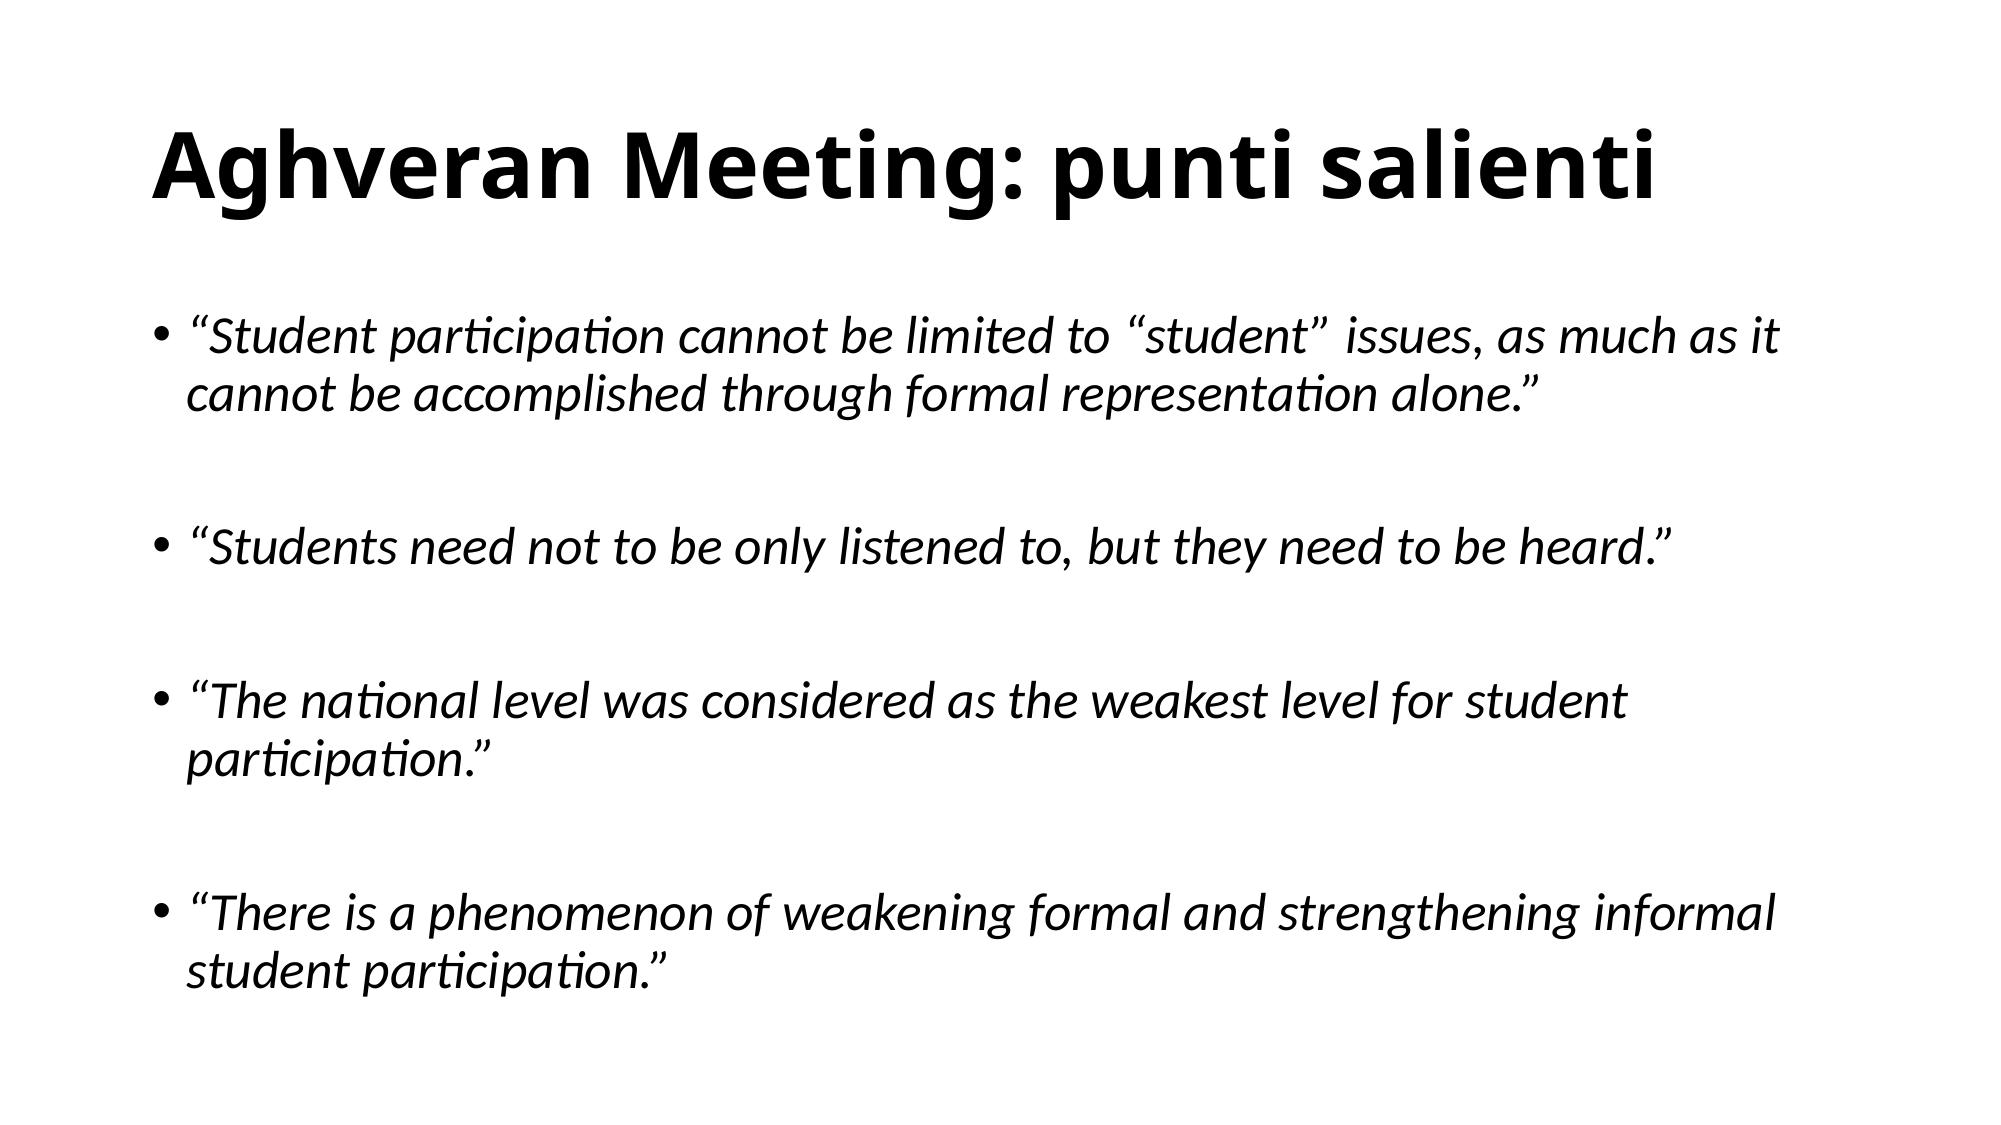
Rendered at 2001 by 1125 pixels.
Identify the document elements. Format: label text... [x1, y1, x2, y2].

list “Student participation cannot be limited to “student” issues, as much as it cannot be accomplished through formal representation alone.” “Students need not to be only listened to, but they need to be heard.” “The national level was considered as the weakest level for student participation.” “There is a phenomenon of weakening formal and strengthening informal student participation.” [137, 299, 1863, 1014]
title Aghveran Meeting: punti salienti [137, 59, 1863, 278]
